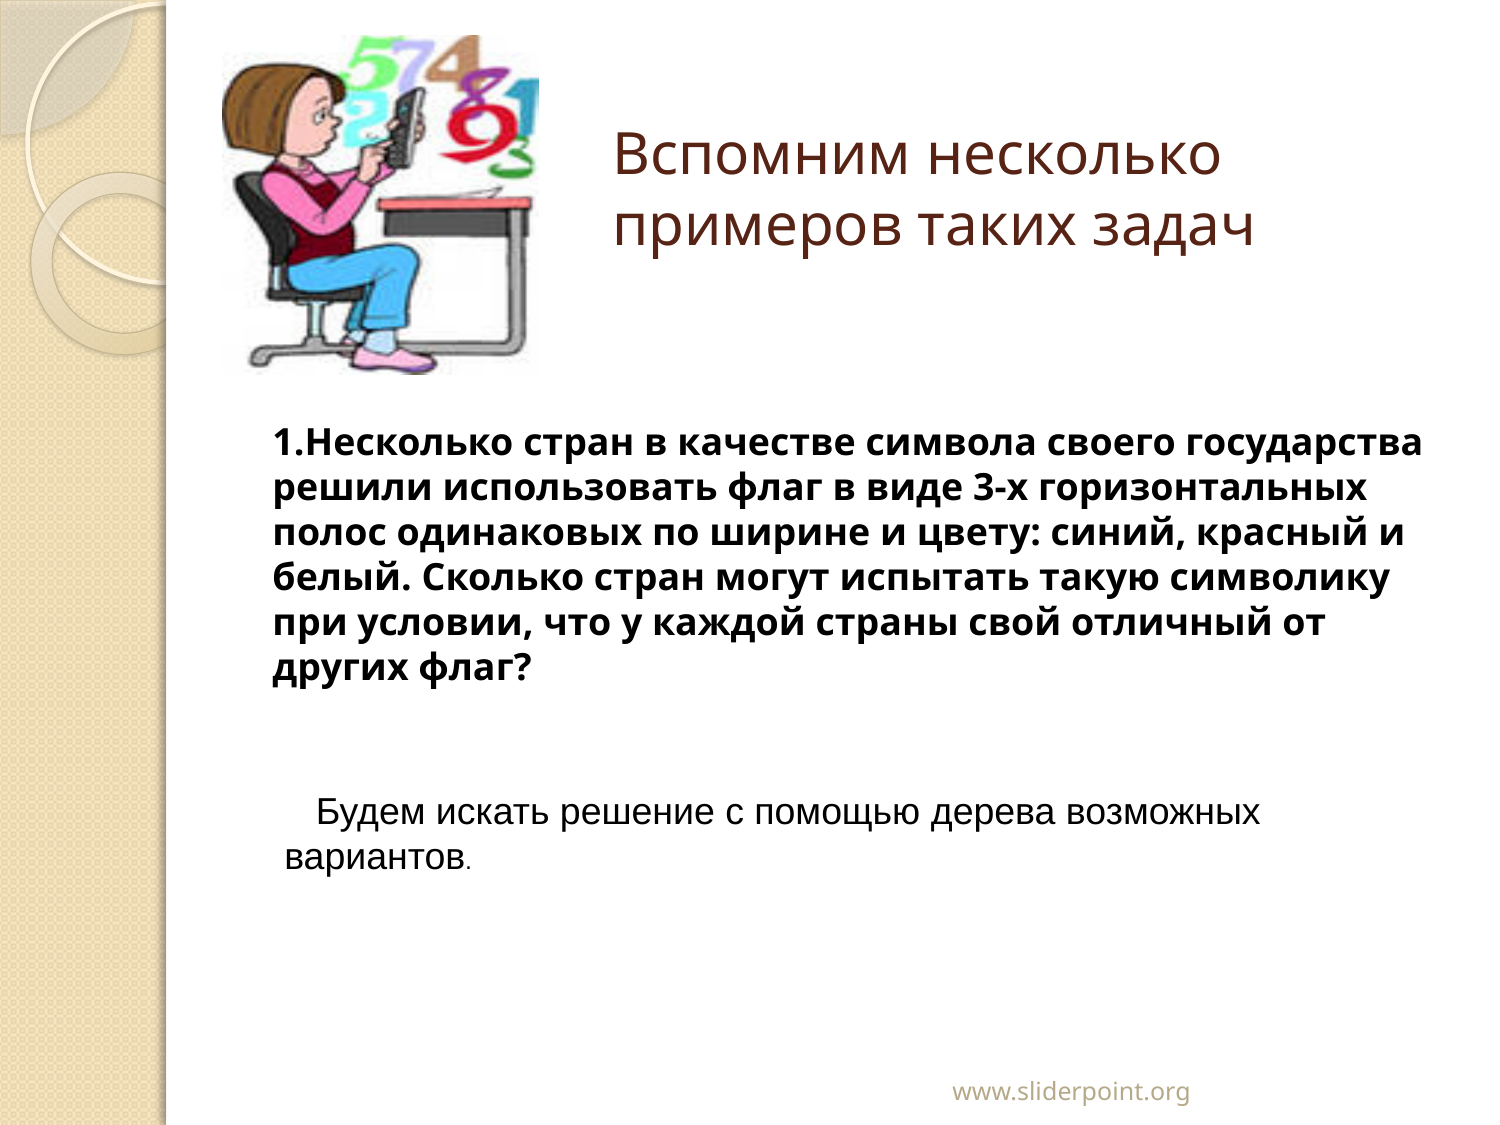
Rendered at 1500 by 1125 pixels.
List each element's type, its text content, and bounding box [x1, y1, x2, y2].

picture [222, 34, 540, 376]
footer www.sliderpoint.org [937, 1034, 1413, 1113]
text_box 1.Несколько стран в качестве символа своего государства решили использовать флаг в виде 3-х горизонтальных полос одинаковых по ширине и цвету: синий, красный и белый. Сколько стран могут испытать такую символику при условии, что у каждой страны свой отличный от других флаг? [257, 410, 1442, 695]
text_box Будем искать решение с помощью дерева возможных вариантов. [269, 779, 1313, 915]
title Вспомним несколько примеров таких задач [597, 45, 1466, 329]
